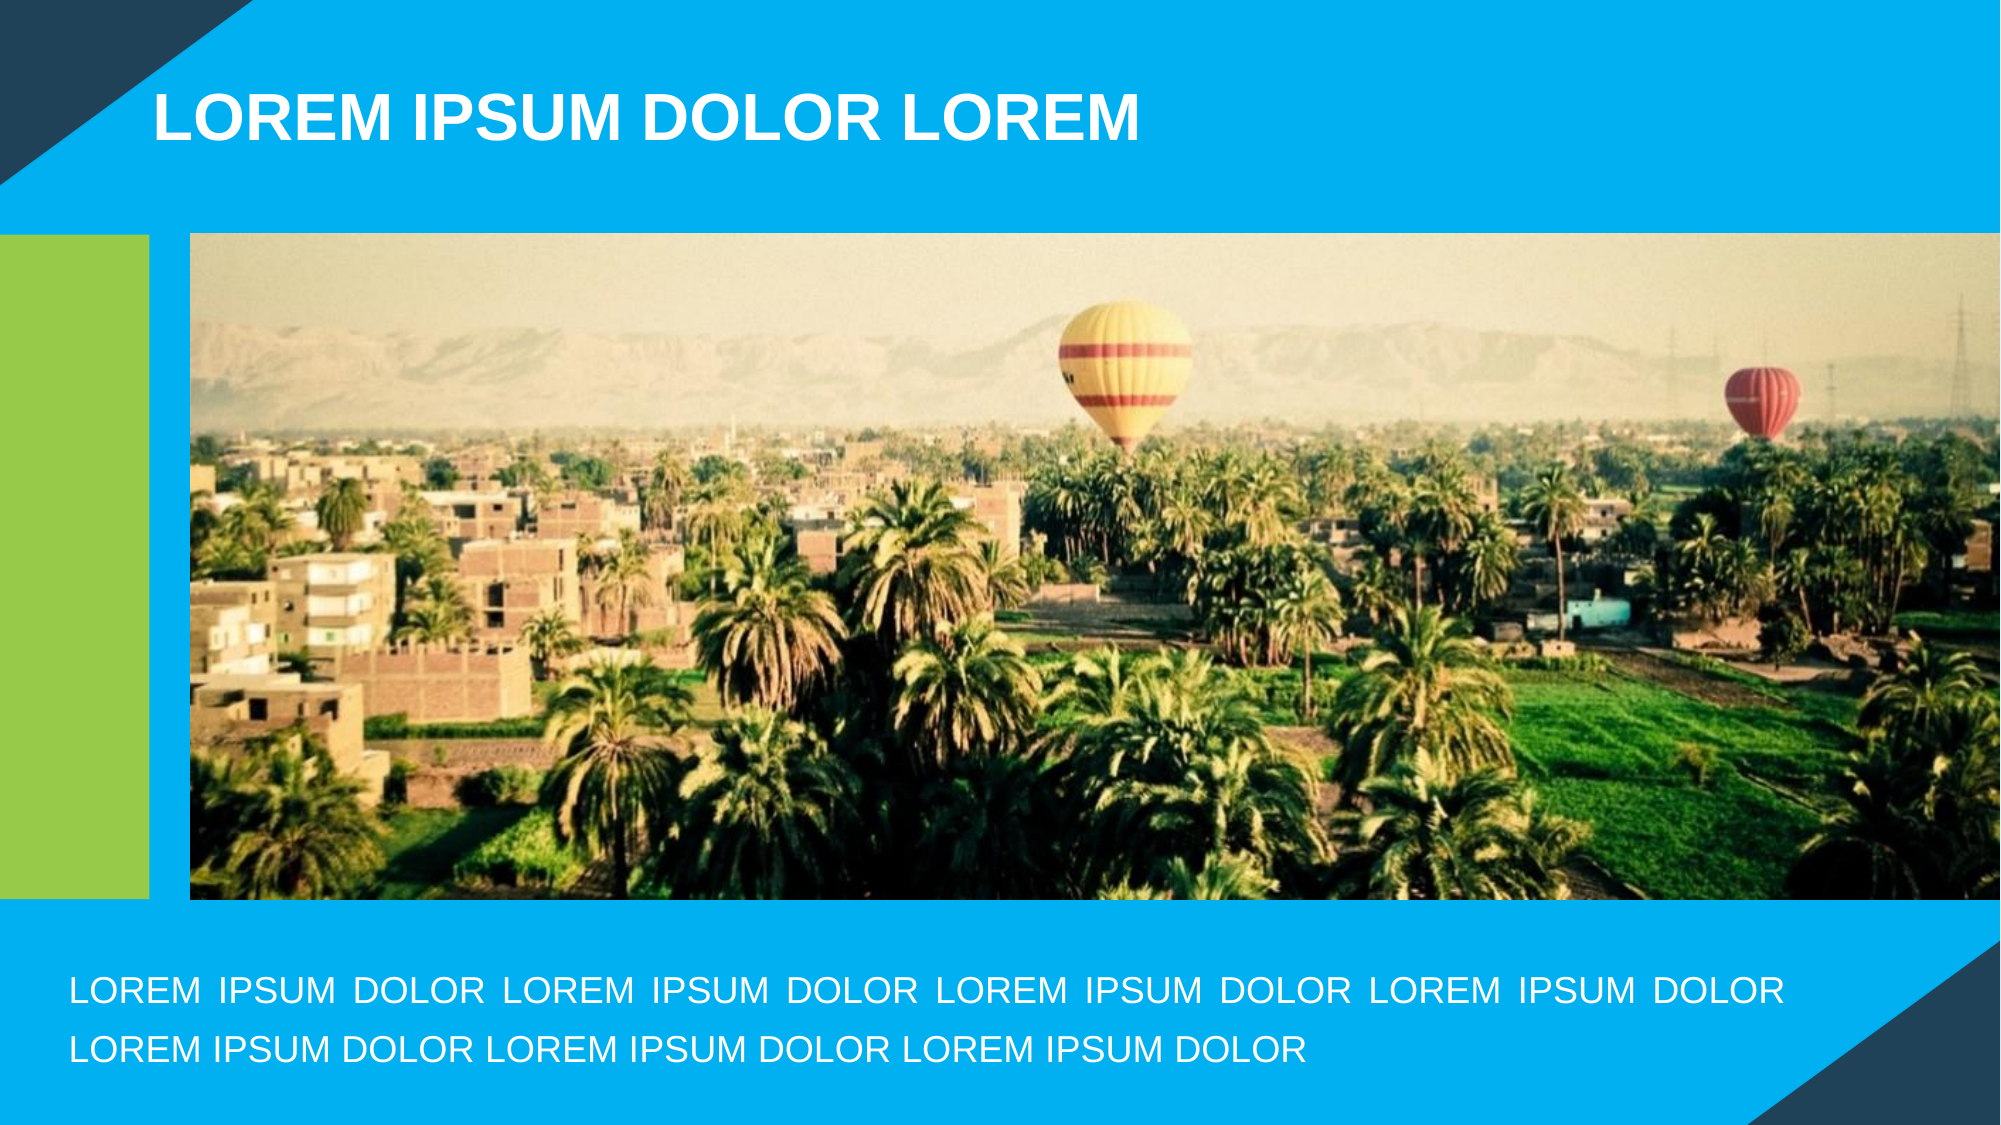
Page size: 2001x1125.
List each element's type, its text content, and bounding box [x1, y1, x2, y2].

picture [0, 0, 250, 183]
title LOREM IPSUM DOLOR LOREM [137, 59, 1863, 179]
picture [1750, 942, 2001, 1125]
list LOREM IPSUM DOLOR LOREM IPSUM DOLOR LOREM IPSUM DOLOR LOREM IPSUM DOLOR LOREM IPSUM DOLOR LOREM IPSUM DOLOR LOREM IPSUM DOLOR [53, 933, 1802, 1089]
picture [191, 234, 2001, 899]
